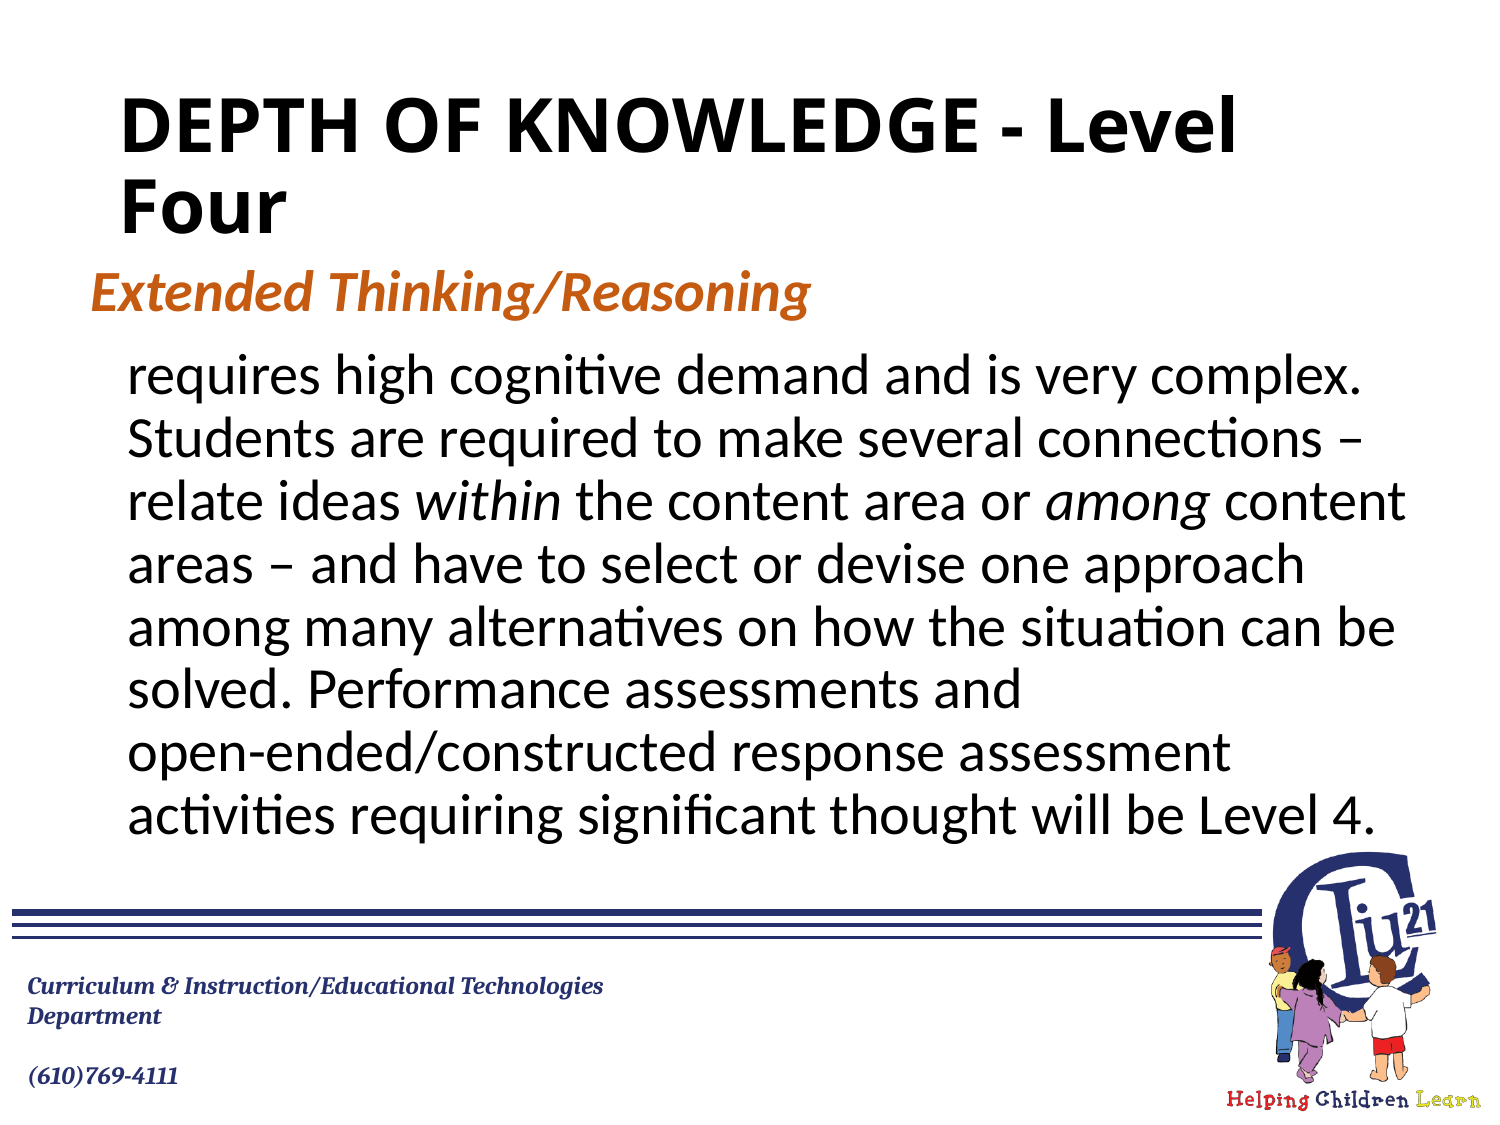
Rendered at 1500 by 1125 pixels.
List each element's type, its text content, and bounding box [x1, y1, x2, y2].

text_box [12, 837, 1500, 1121]
title DEPTH OF KNOWLEDGE - Level Four [103, 59, 1397, 253]
list Extended Thinking/Reasoning requires high cognitive demand and is very complex. Students are required to make several connections – relate ideas within the content area or among content areas – and have to select or devise one approach among many alternatives on how the situation can be solved. Performance assessments and open-ended/constructed response assessment activities requiring significant thought will be Level 4. [75, 253, 1450, 837]
